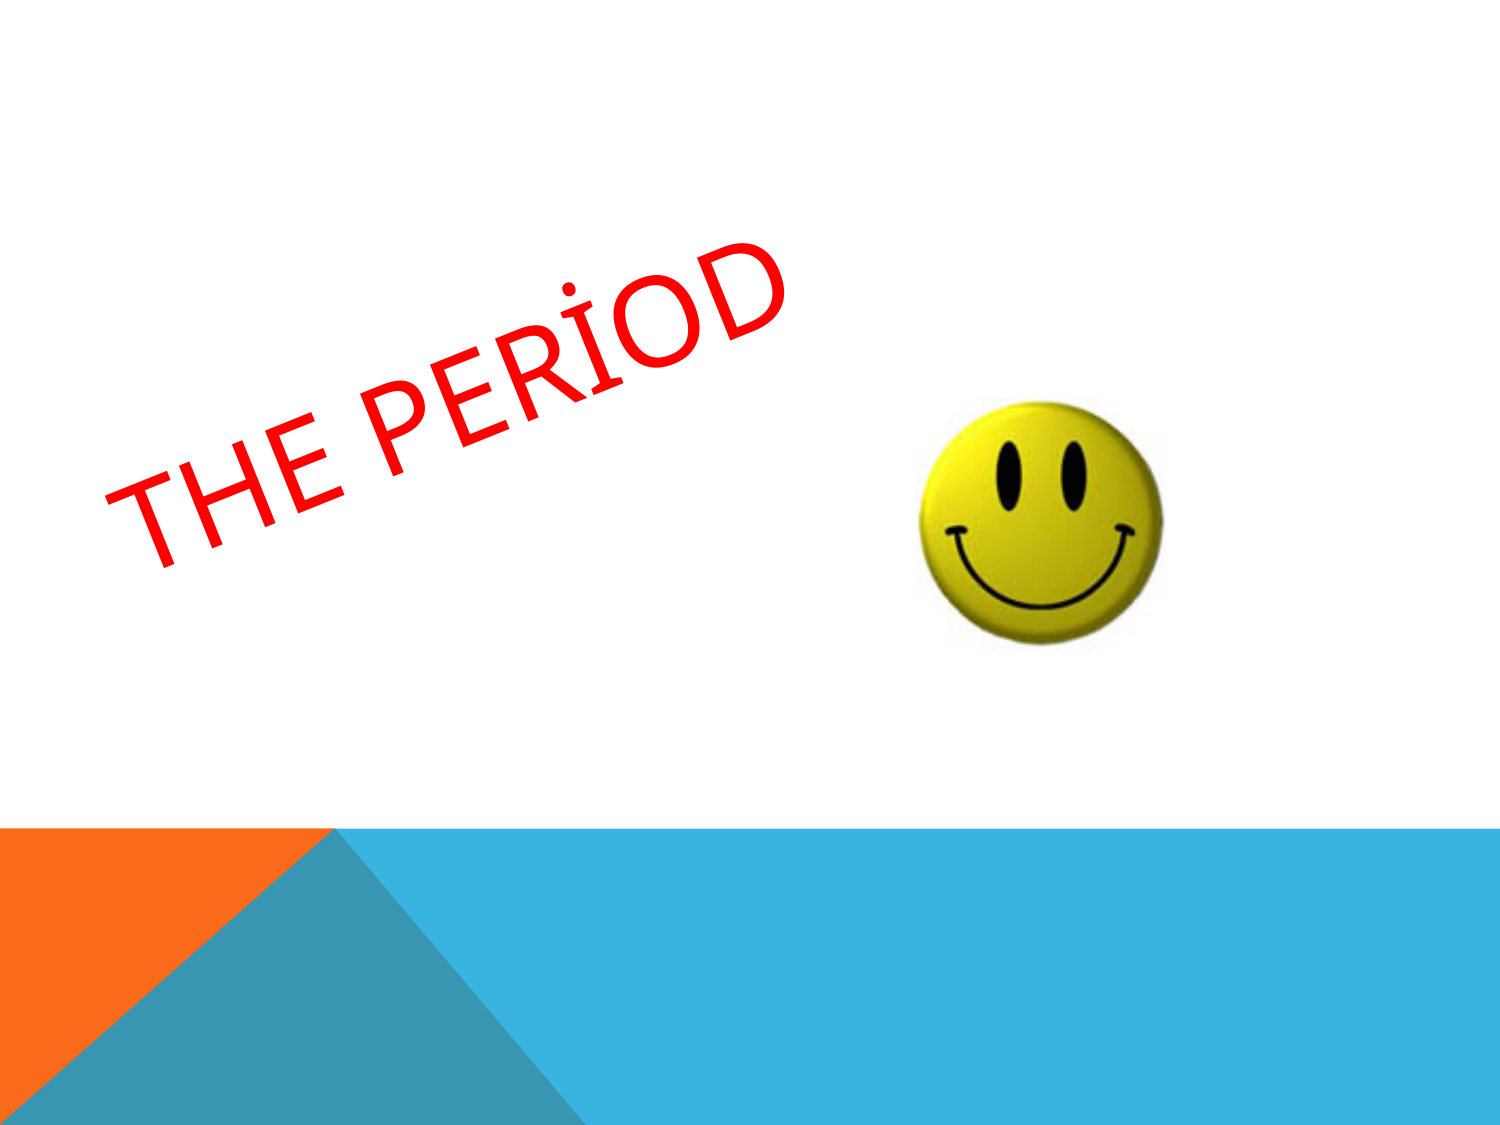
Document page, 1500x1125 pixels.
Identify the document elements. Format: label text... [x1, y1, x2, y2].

title The period [9, 0, 1403, 775]
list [915, 396, 1169, 655]
